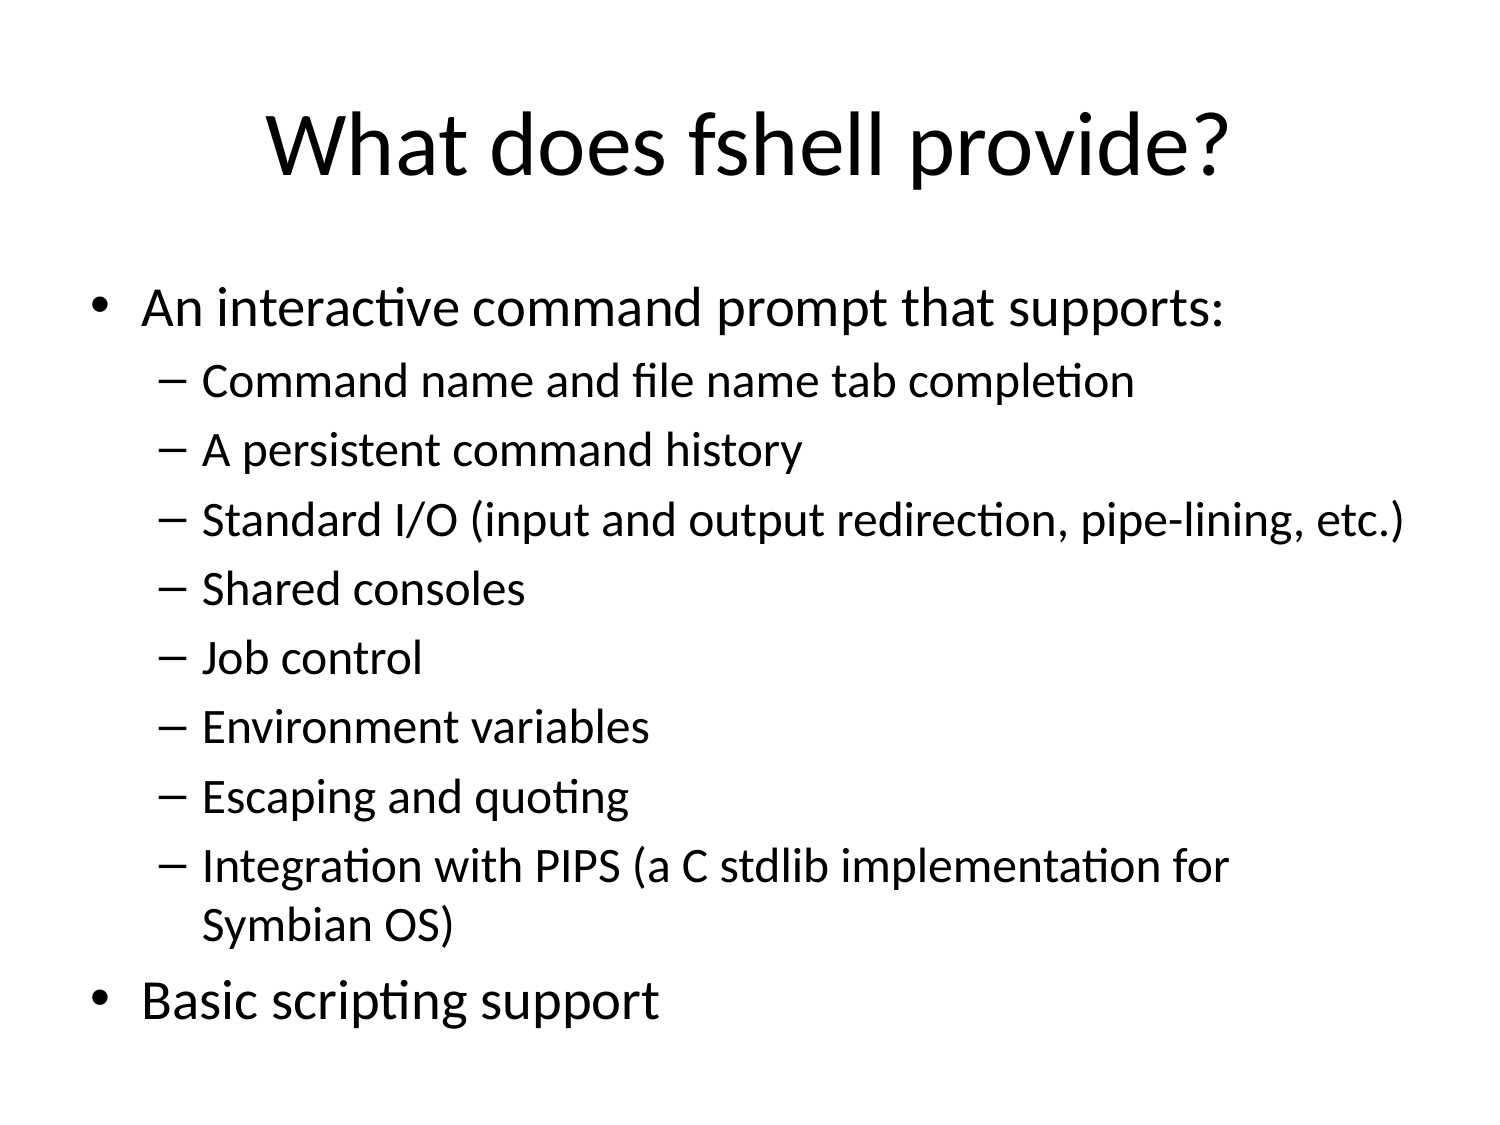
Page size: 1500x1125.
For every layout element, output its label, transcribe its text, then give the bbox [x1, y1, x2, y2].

list An interactive command prompt that supports: Command name and file name tab completion A persistent command history Standard I/O (input and output redirection, pipe-lining, etc.) Shared consoles Job control Environment variables Escaping and quoting Integration with PIPS (a C stdlib implementation for Symbian OS) Basic scripting support [75, 262, 1425, 1090]
title What does fshell provide? [75, 45, 1425, 233]
